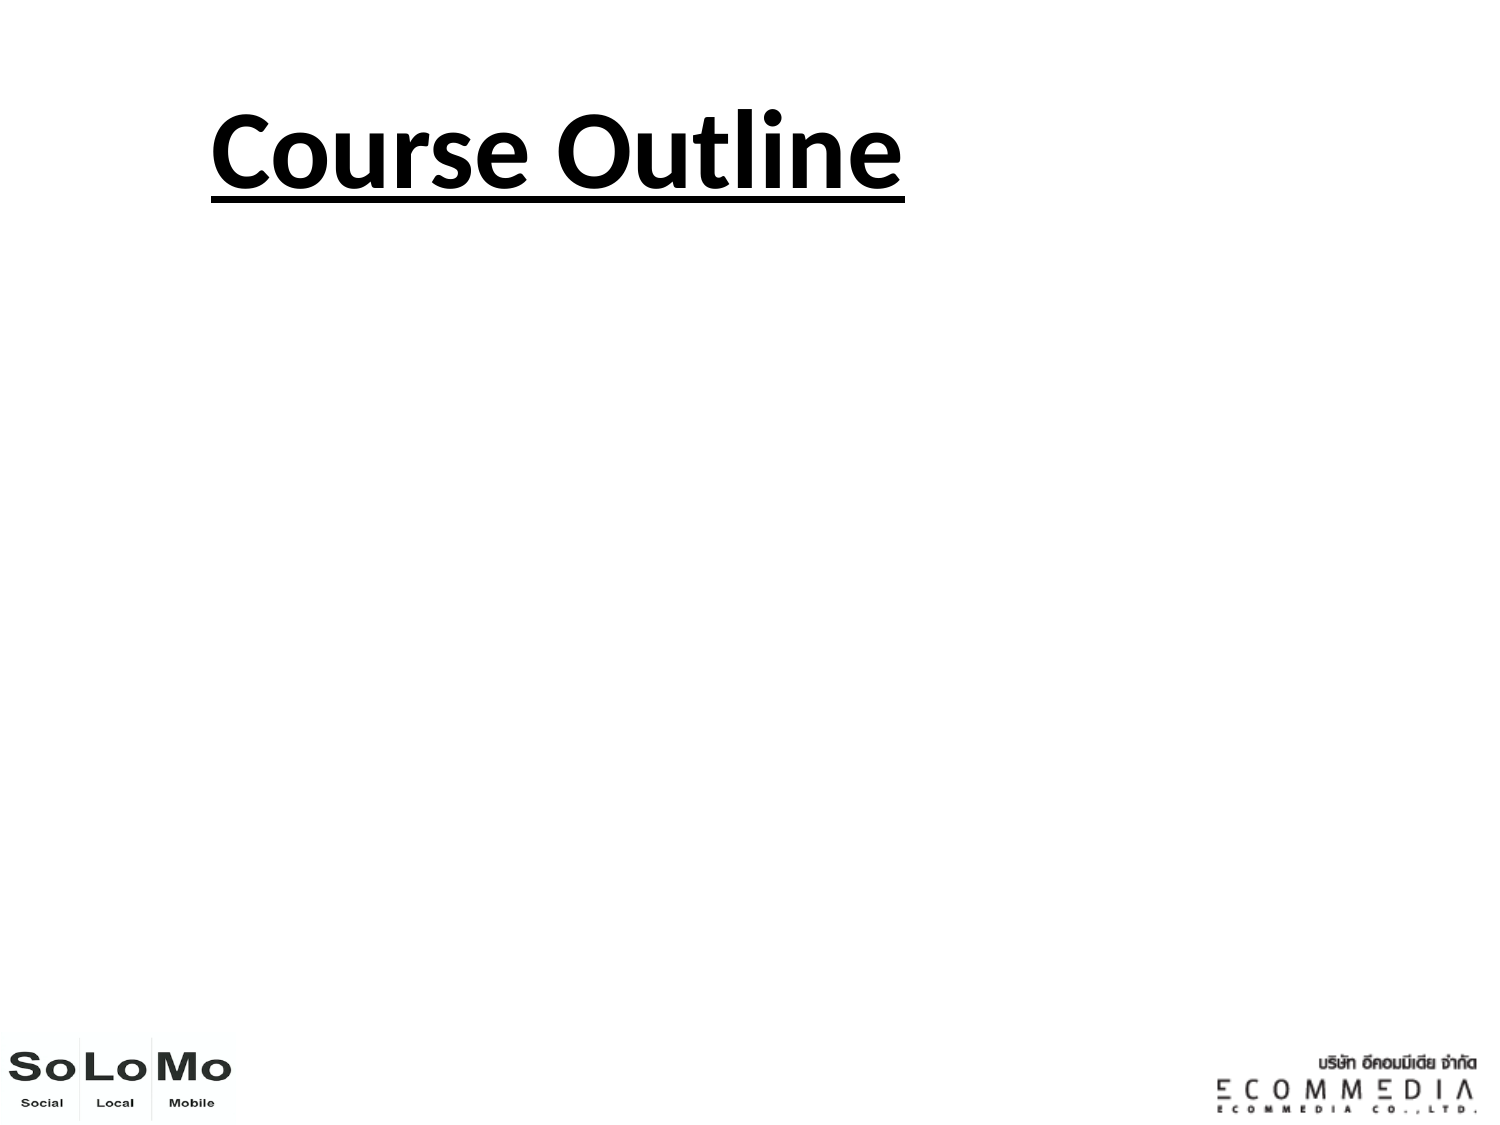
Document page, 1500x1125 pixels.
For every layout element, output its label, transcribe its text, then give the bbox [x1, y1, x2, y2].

picture [0, 1031, 237, 1125]
title Course Outline [0, 23, 1196, 265]
picture [1206, 1031, 1489, 1116]
